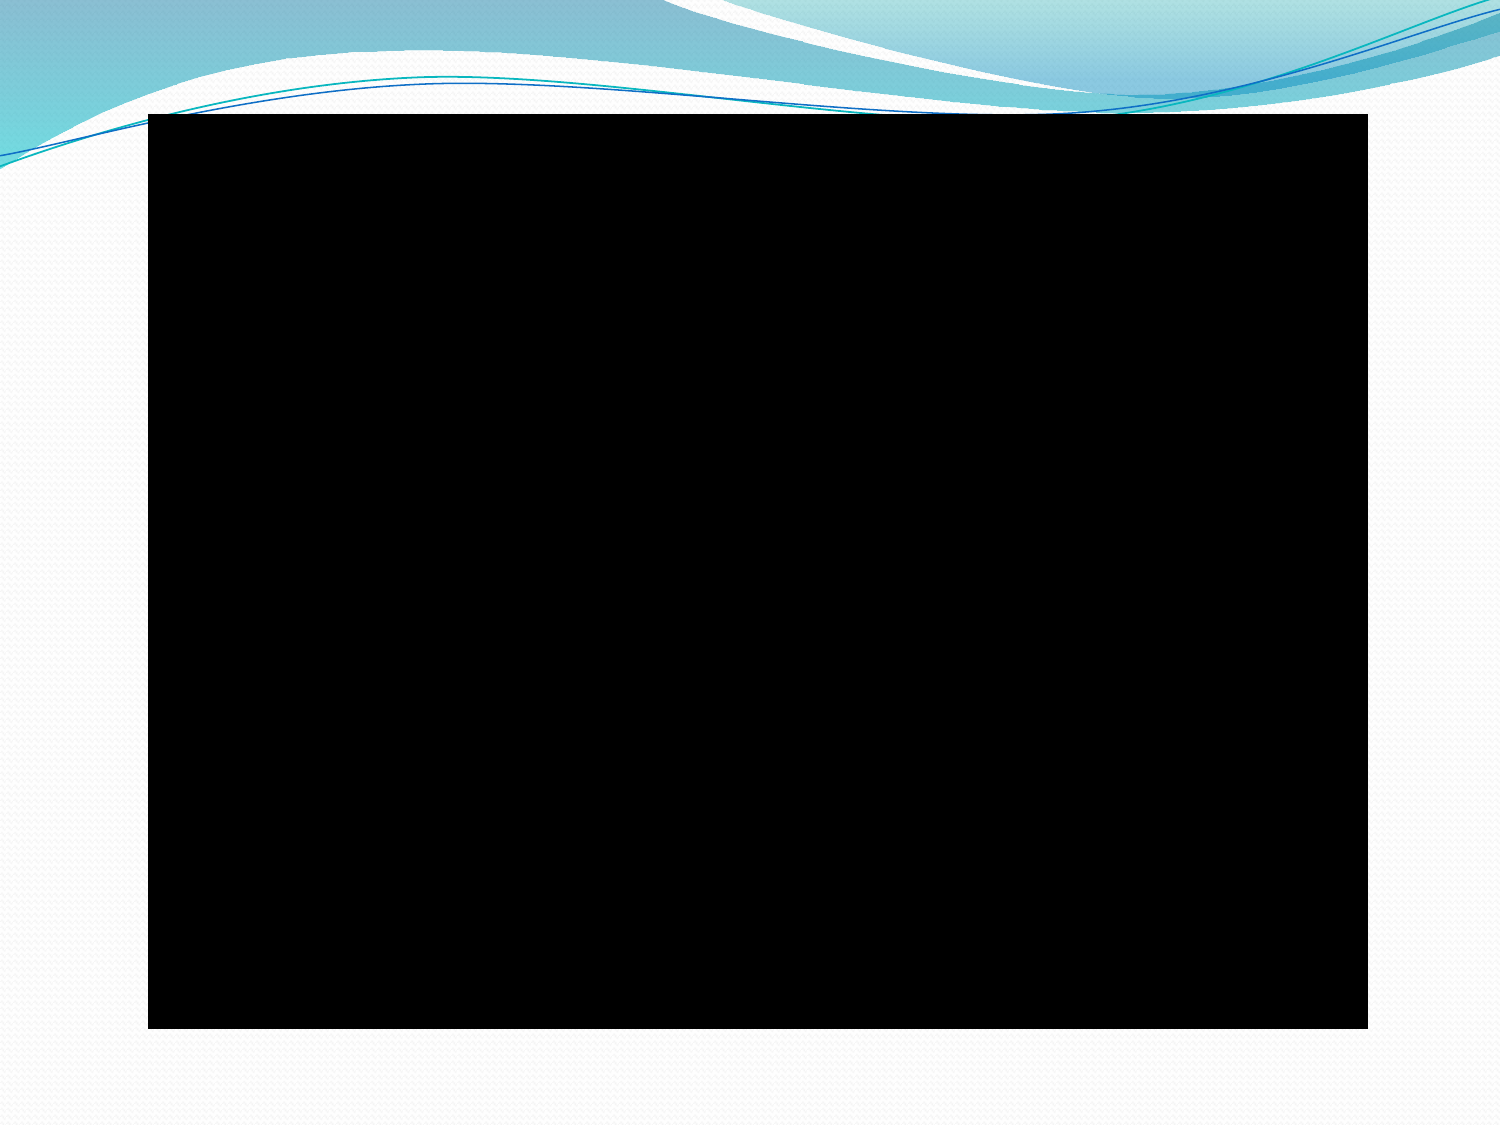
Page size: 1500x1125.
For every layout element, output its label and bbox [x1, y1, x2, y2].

text_box [147, 113, 1369, 1030]
